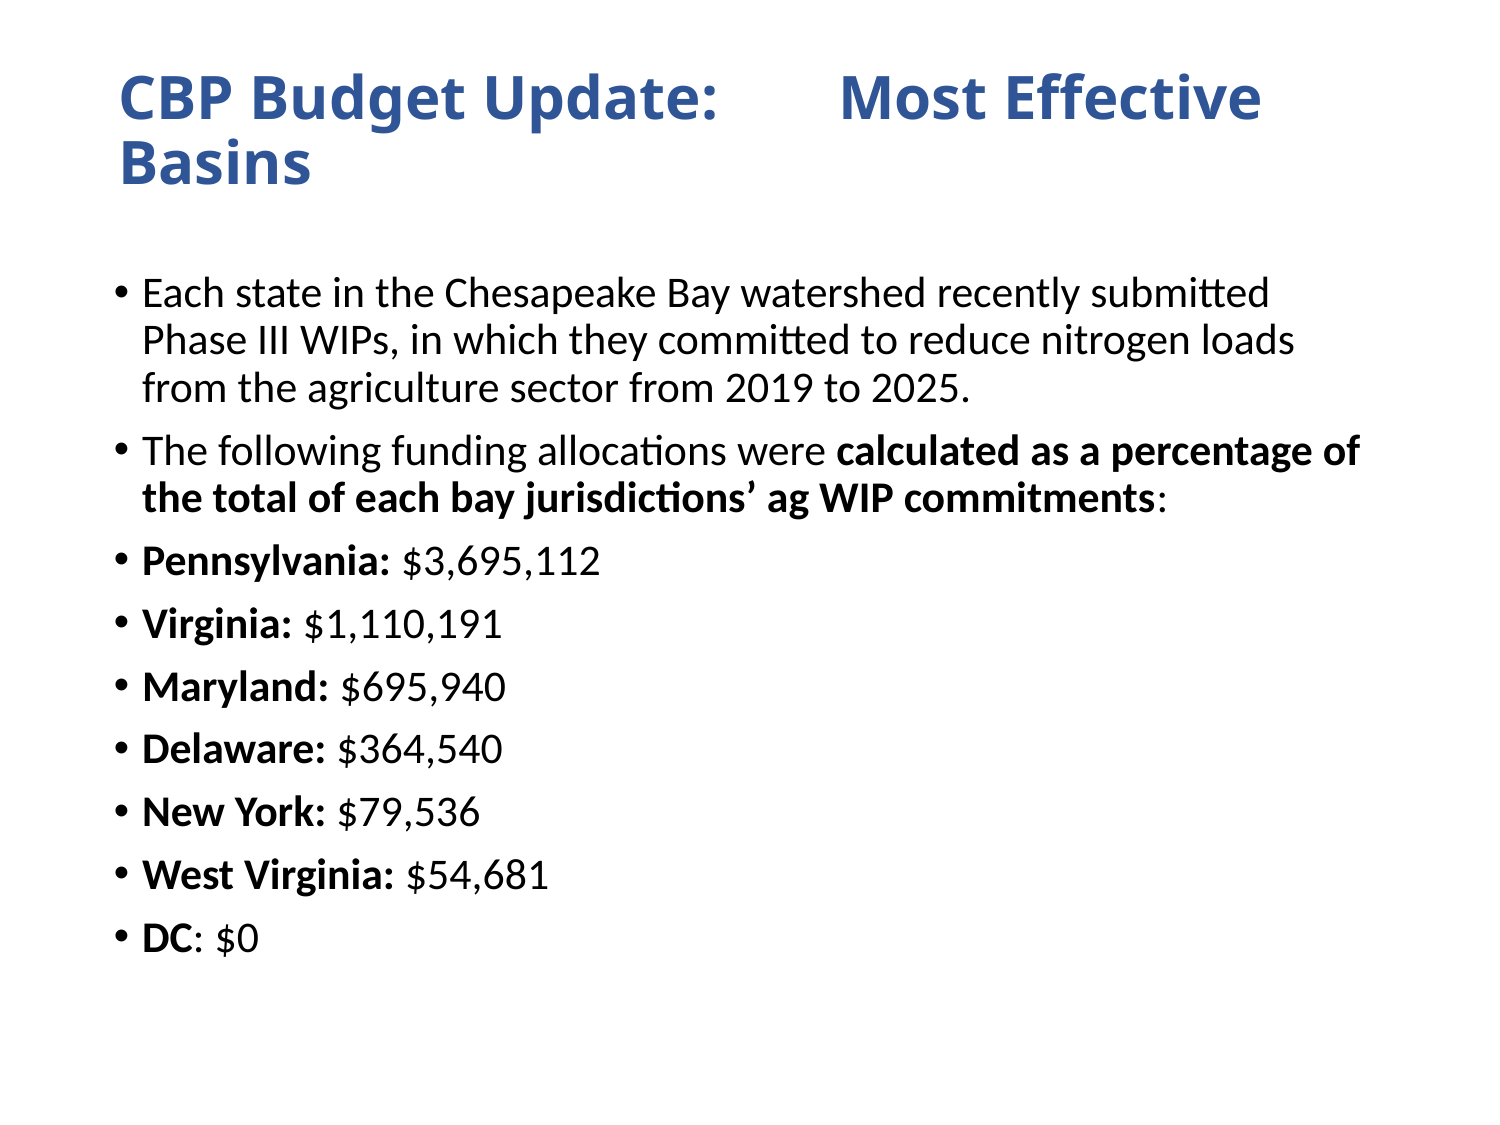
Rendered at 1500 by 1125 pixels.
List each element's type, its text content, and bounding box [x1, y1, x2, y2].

list Each state in the Chesapeake Bay watershed recently submitted Phase III WIPs, in which they committed to reduce nitrogen loads from the agriculture sector from 2019 to 2025. The following funding allocations were calculated as a percentage of the total of each bay jurisdictions’ ag WIP commitments: Pennsylvania: $3,695,112 Virginia: $1,110,191 Maryland: $695,940 Delaware: $364,540 New York: $79,536 West Virginia: $54,681 DC: $0 [98, 262, 1393, 977]
title CBP Budget Update: Most Effective Basins [103, 59, 1397, 278]
